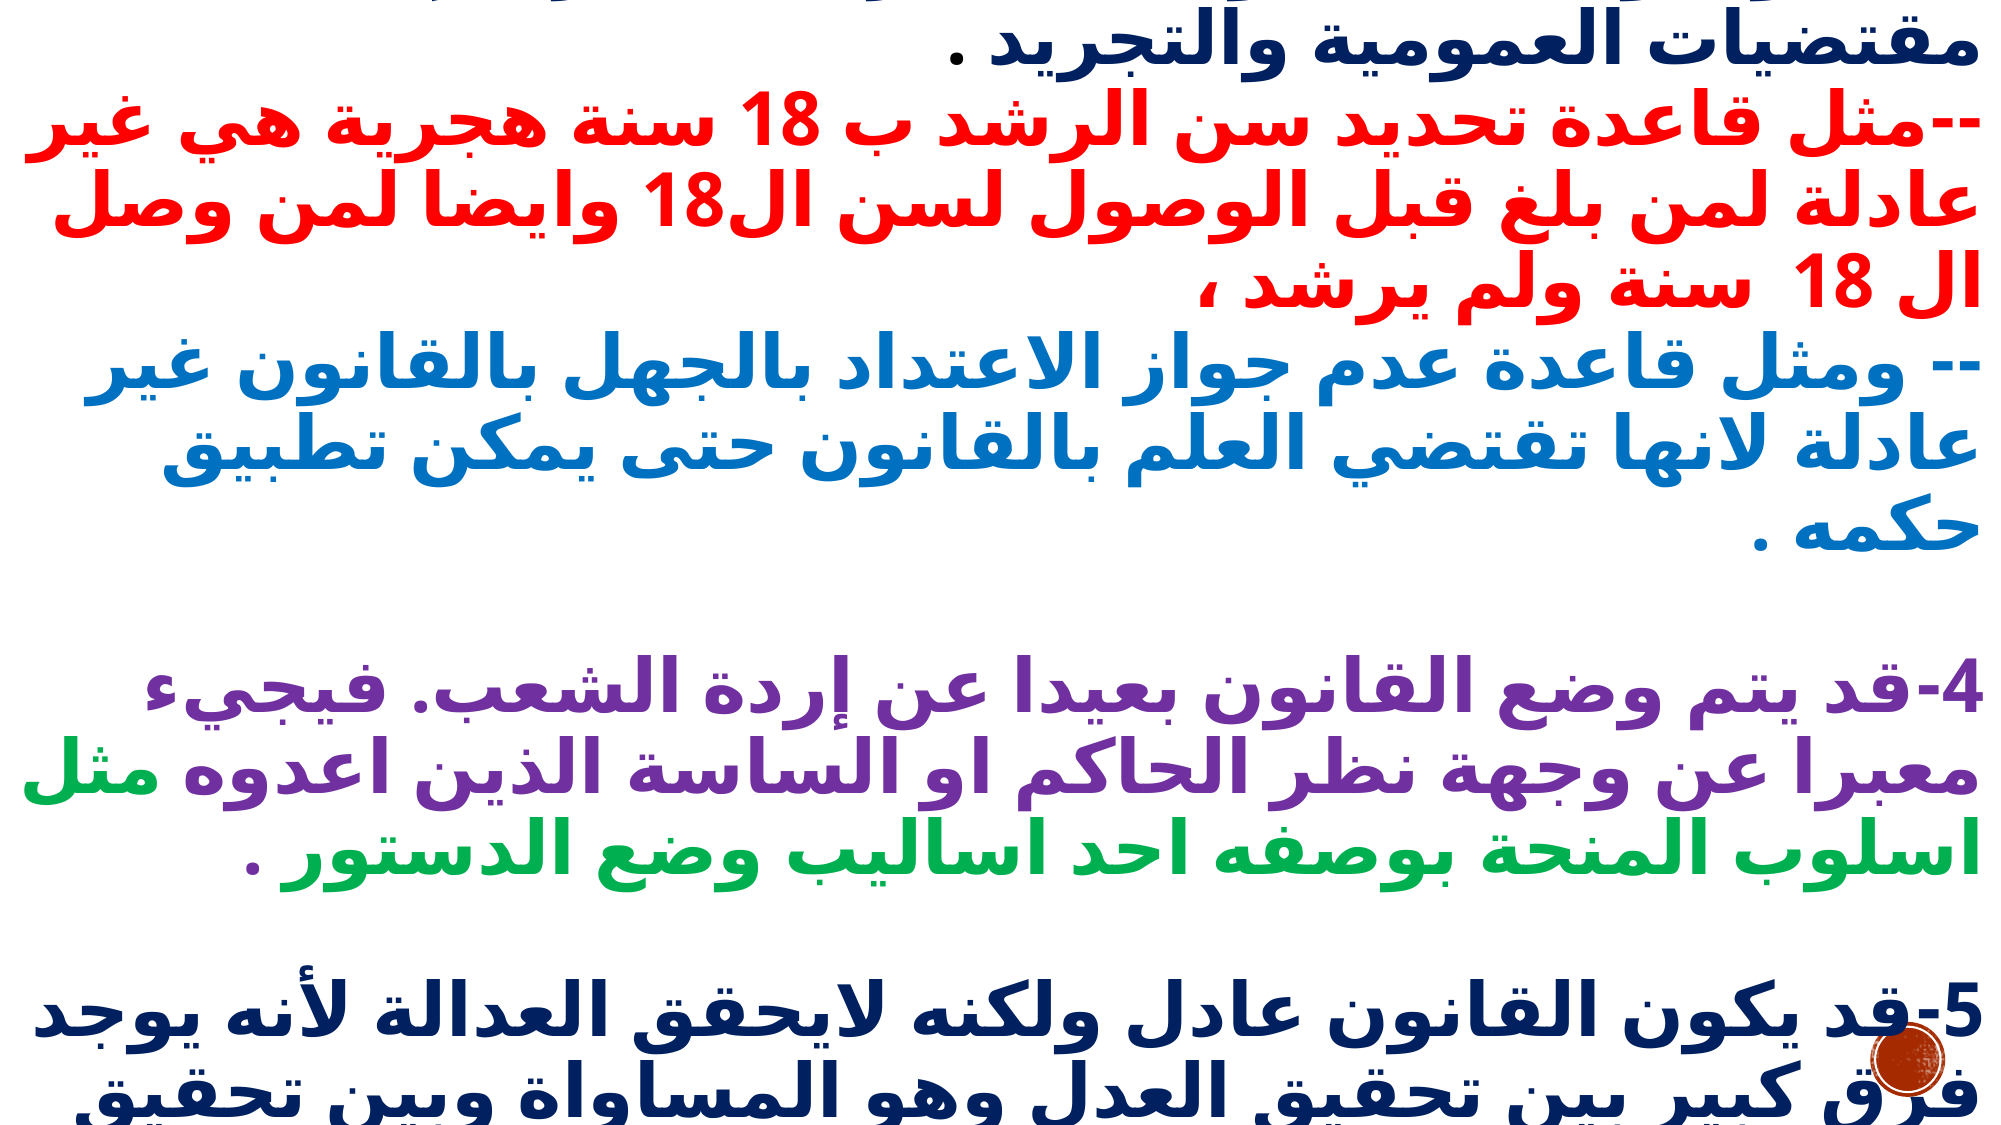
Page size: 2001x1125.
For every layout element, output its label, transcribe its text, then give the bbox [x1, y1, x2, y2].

title 3- قد يكون وصف القانون بأنه غير عادل مرده إلى مقتضيات العمومية والتجريد . --مثل قاعدة تحديد سن الرشد ب 18 سنة هجرية هي غير عادلة لمن بلغ قبل الوصول لسن ال18 وايضا لمن وصل ال 18 سنة ولم يرشد ، -- ومثل قاعدة عدم جواز الاعتداد بالجهل بالقانون غير عادلة لانها تقتضي العلم بالقانون حتى يمكن تطبيق حكمه . 4-قد يتم وضع القانون بعيدا عن إردة الشعب. فيجيء معبرا عن وجهة نظر الحاكم او الساسة الذين اعدوه مثل اسلوب المنحة بوصفه احد اساليب وضع الدستور . 5-قد يكون القانون عادل ولكنه لايحقق العدالة لأنه يوجد فرق كبير بين تحقيق العدل وهو المساواة وبين تحقيق العدالة وهي مراعاة الظروف والملابسات . [0, 36, 2000, 1097]
